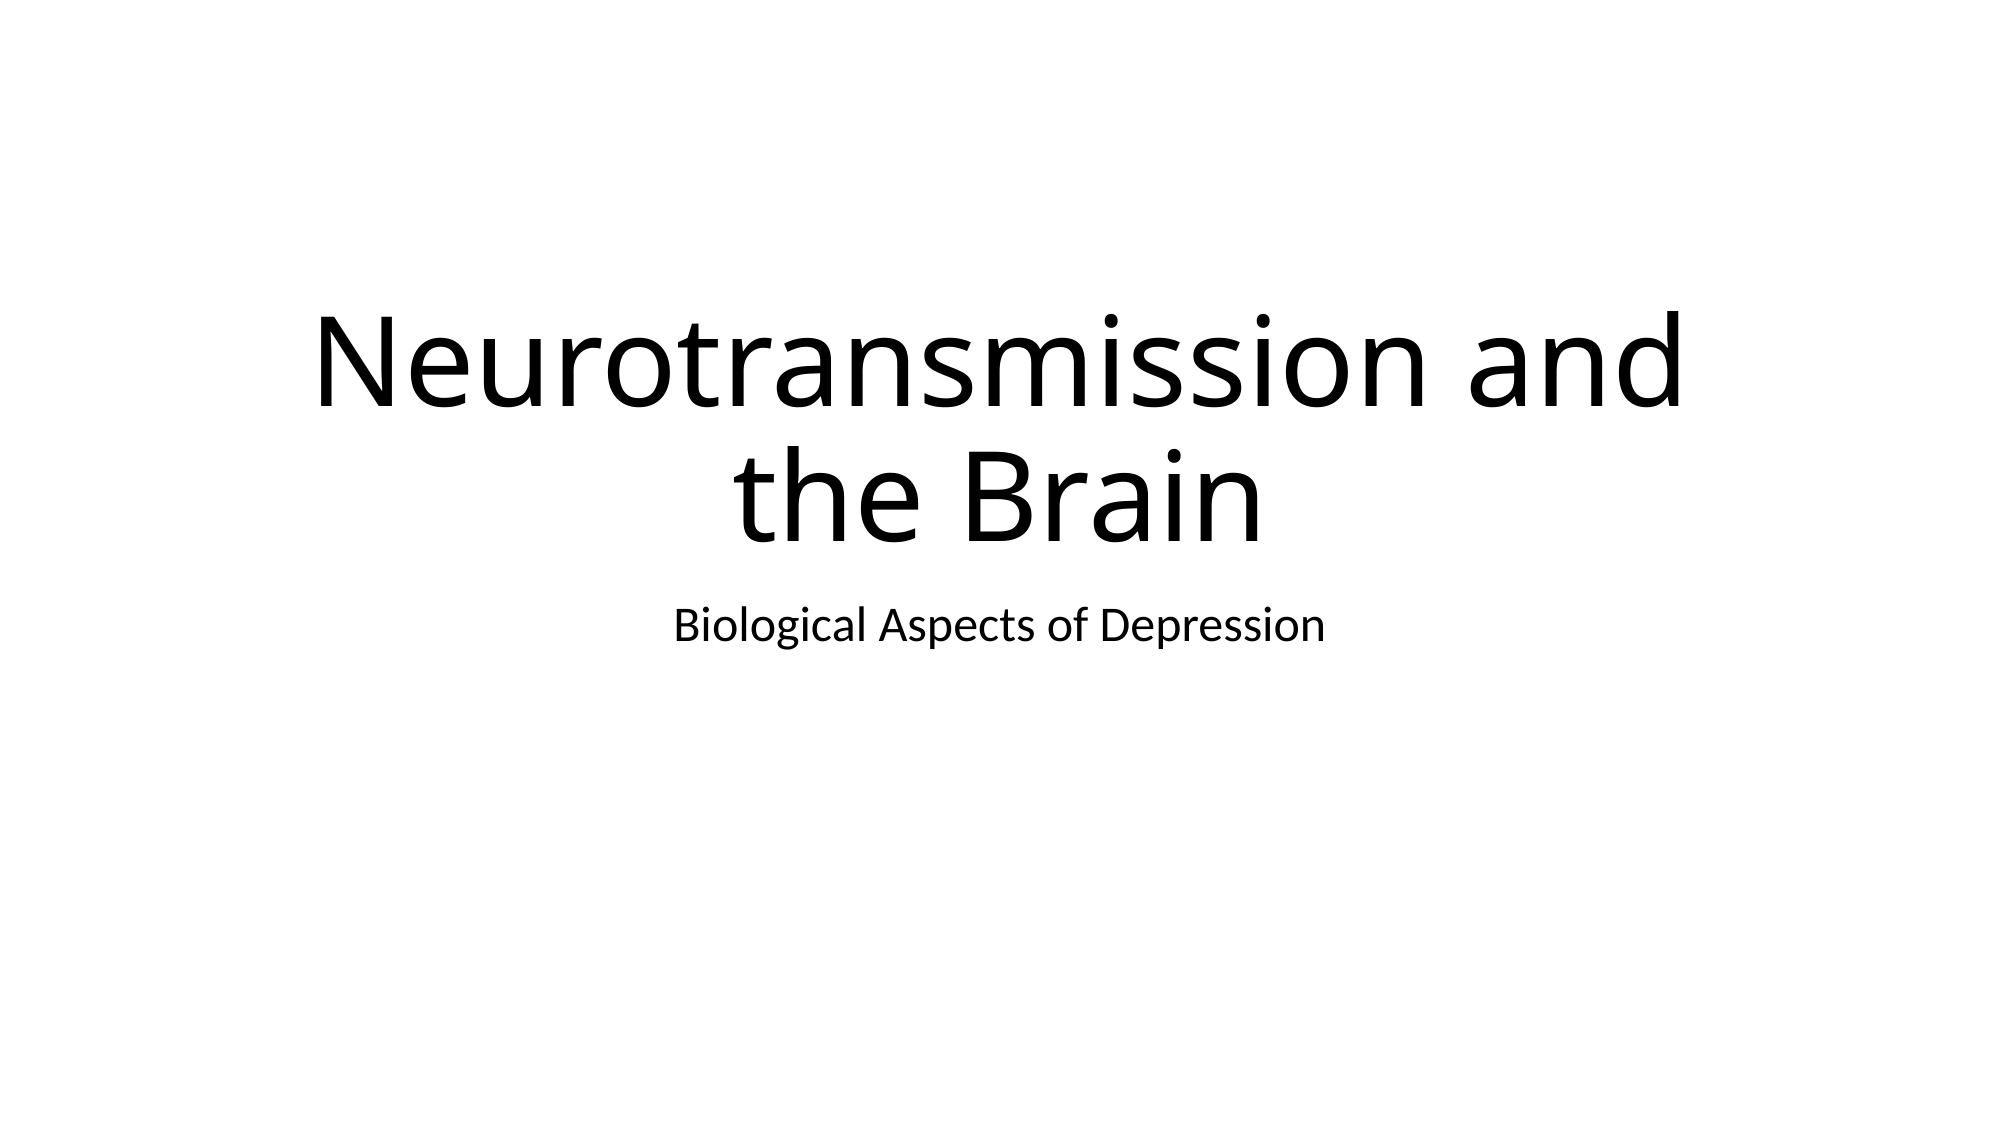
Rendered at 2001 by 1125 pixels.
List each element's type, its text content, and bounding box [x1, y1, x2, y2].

subtitle Biological Aspects of Depression [249, 590, 1750, 863]
title Neurotransmission and the Brain [249, 184, 1750, 576]
